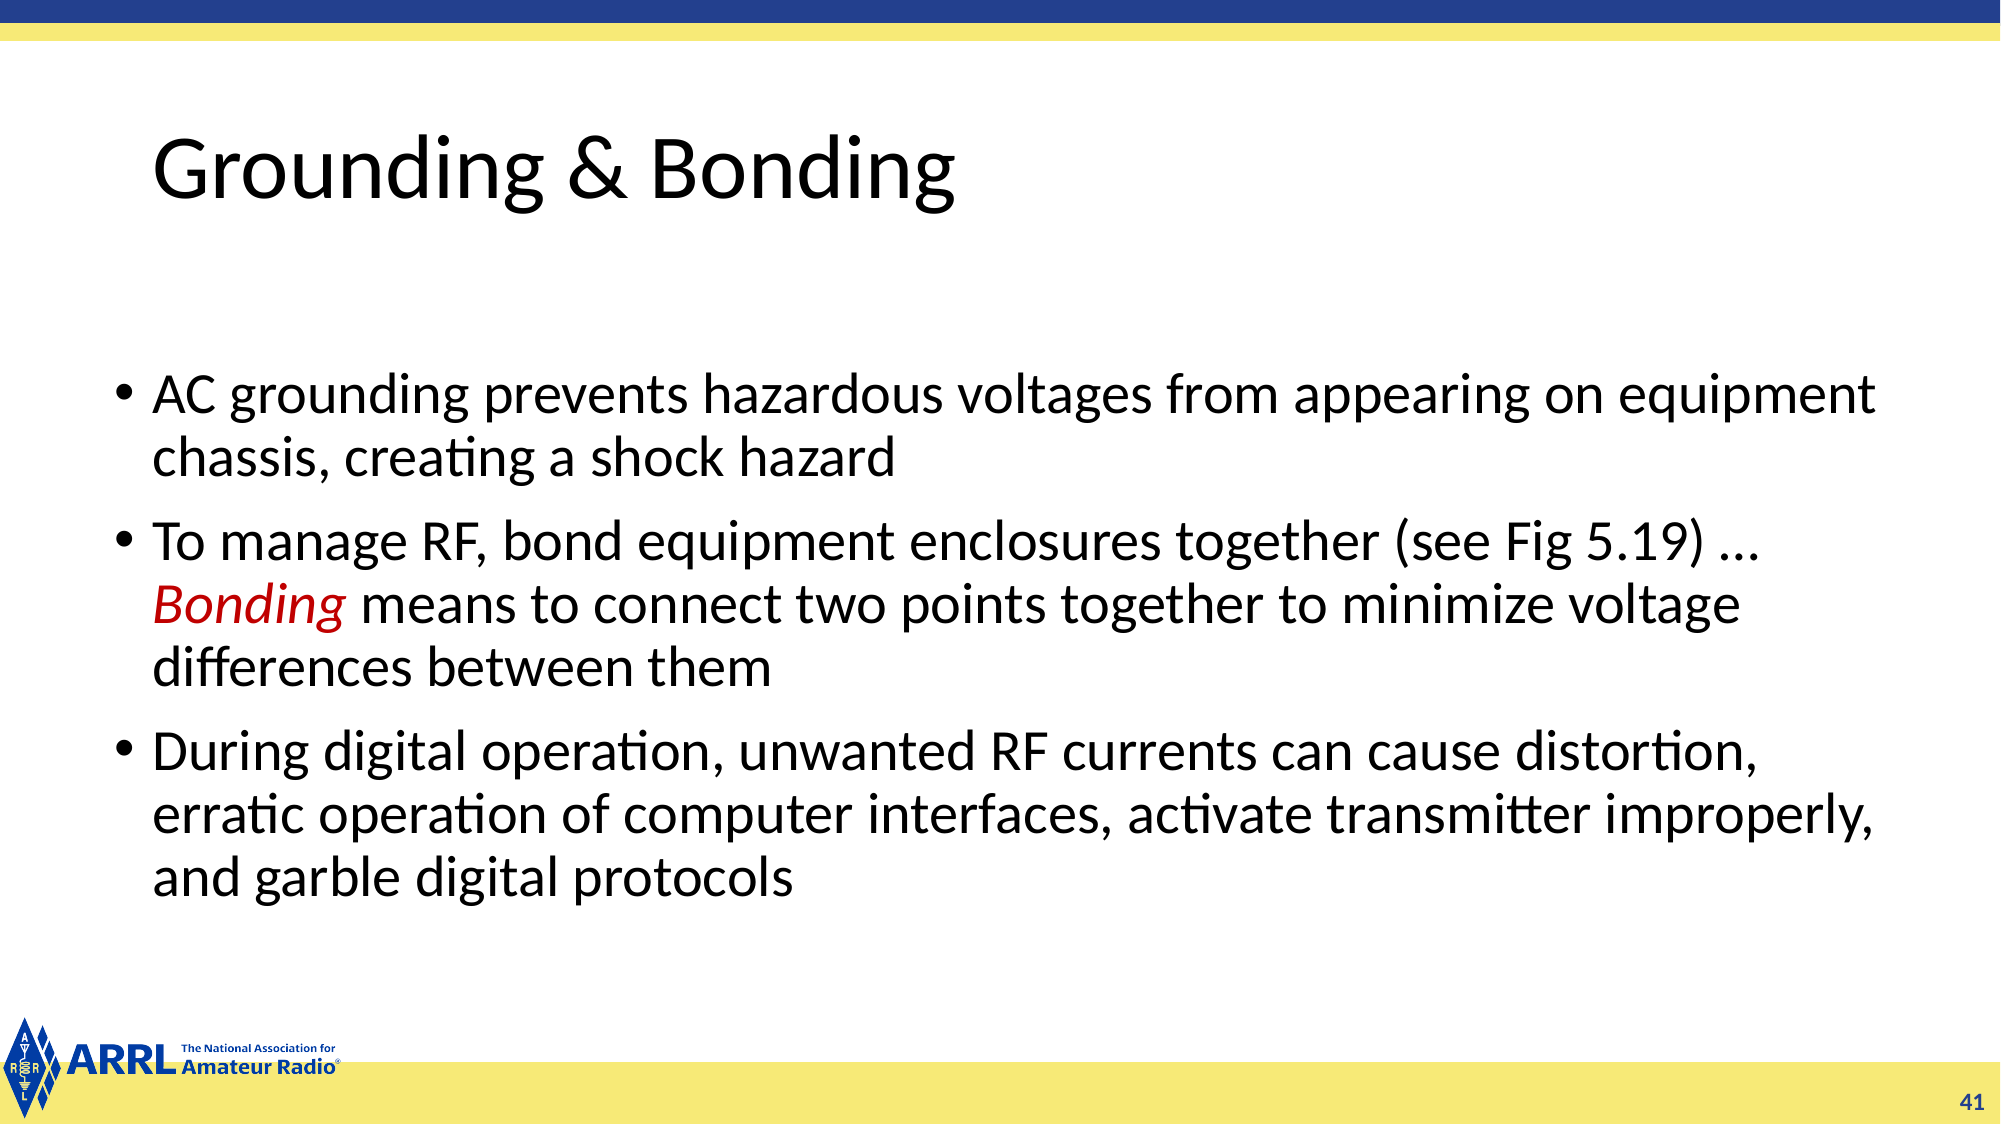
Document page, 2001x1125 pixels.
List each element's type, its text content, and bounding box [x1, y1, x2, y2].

list AC grounding prevents hazardous voltages from appearing on equipment chassis, creating a shock hazard To manage RF, bond equipment enclosures together (see Fig 5.19) … Bonding means to connect two points together to minimize voltage differences between them During digital operation, unwanted RF currents can cause distortion, erratic operation of computer interfaces, activate transmitter improperly, and garble digital protocols [99, 355, 1900, 1075]
title Grounding & Bonding [137, 59, 1863, 278]
picture [1, 1015, 342, 1121]
